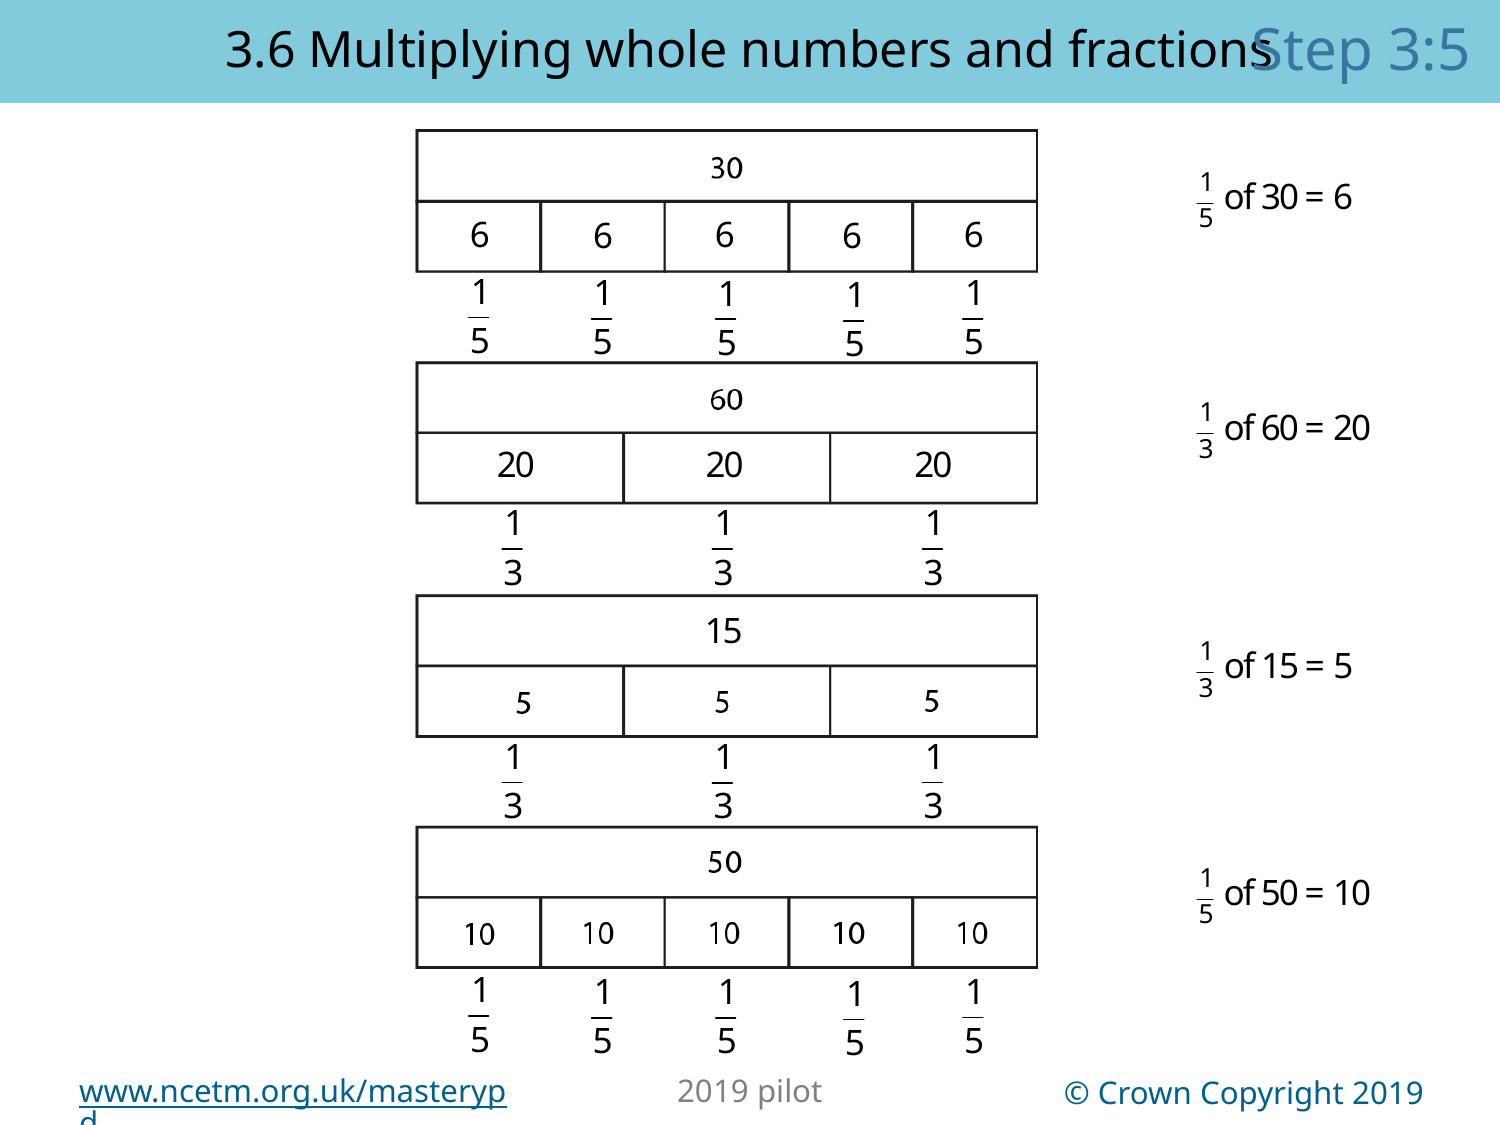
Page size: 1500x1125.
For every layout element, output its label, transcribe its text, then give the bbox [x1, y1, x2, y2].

picture [364, 801, 1092, 996]
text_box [499, 505, 526, 590]
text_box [919, 505, 946, 590]
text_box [1193, 863, 1372, 928]
list Step 3:5 [0, 0, 1500, 104]
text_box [704, 449, 744, 483]
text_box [960, 973, 987, 1059]
picture [364, 572, 1092, 740]
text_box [709, 738, 736, 824]
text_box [840, 277, 866, 361]
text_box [912, 449, 953, 483]
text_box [712, 275, 739, 361]
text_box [840, 220, 863, 253]
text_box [1193, 636, 1354, 701]
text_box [499, 738, 526, 824]
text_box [588, 974, 614, 1057]
picture [364, 129, 1092, 279]
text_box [962, 219, 984, 252]
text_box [588, 275, 614, 359]
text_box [465, 273, 492, 359]
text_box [495, 449, 535, 483]
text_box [705, 617, 743, 648]
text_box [713, 219, 735, 252]
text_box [1193, 167, 1355, 232]
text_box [840, 975, 866, 1059]
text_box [709, 505, 736, 590]
picture [364, 333, 1092, 513]
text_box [1193, 397, 1372, 463]
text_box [591, 220, 614, 253]
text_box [712, 974, 740, 1059]
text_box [919, 738, 946, 824]
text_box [959, 275, 987, 360]
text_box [465, 972, 493, 1057]
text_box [467, 219, 490, 252]
